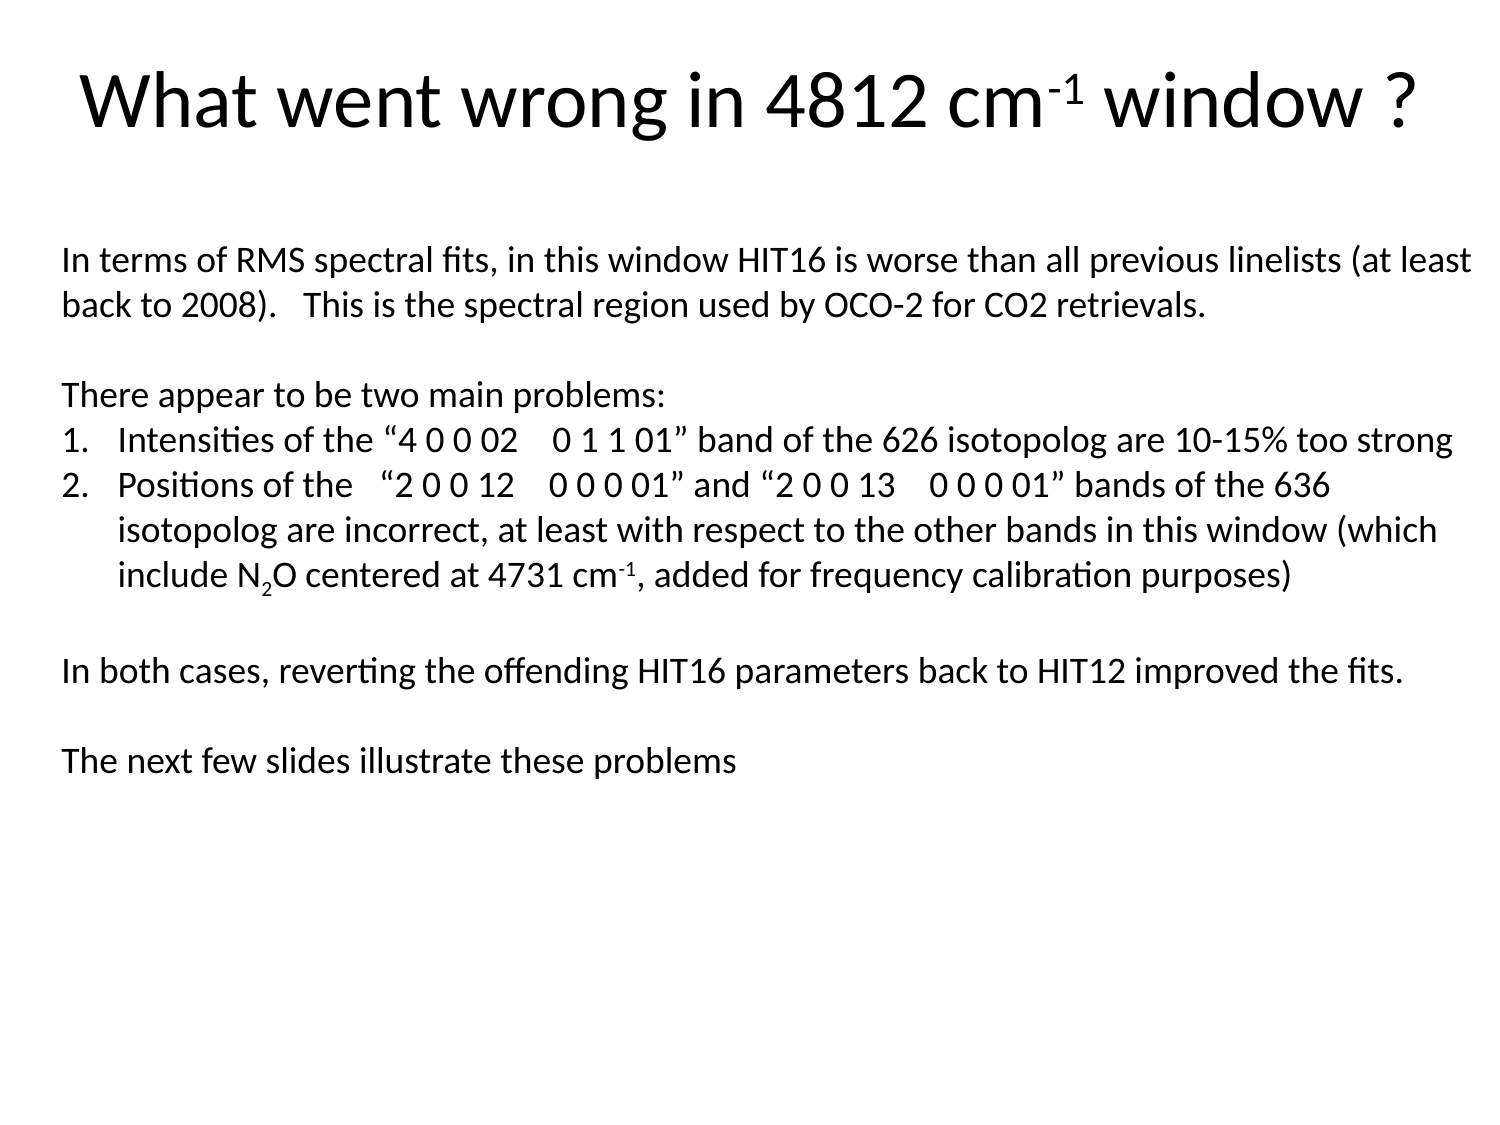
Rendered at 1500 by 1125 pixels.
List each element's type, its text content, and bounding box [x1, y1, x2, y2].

text_box In terms of RMS spectral fits, in this window HIT16 is worse than all previous linelists (at least back to 2008). This is the spectral region used by OCO-2 for CO2 retrievals. There appear to be two main problems: Intensities of the “4 0 0 02 0 1 1 01” band of the 626 isotopolog are 10-15% too strong Positions of the “2 0 0 12 0 0 0 01” and “2 0 0 13 0 0 0 01” bands of the 636 isotopolog are incorrect, at least with respect to the other bands in this window (which include N2O centered at 4731 cm-1, added for frequency calibration purposes) In both cases, reverting the offending HIT16 parameters back to HIT12 improved the fits. The next few slides illustrate these problems [46, 227, 1500, 789]
title What went wrong in 4812 cm-1 window ? [0, 1, 1500, 190]
